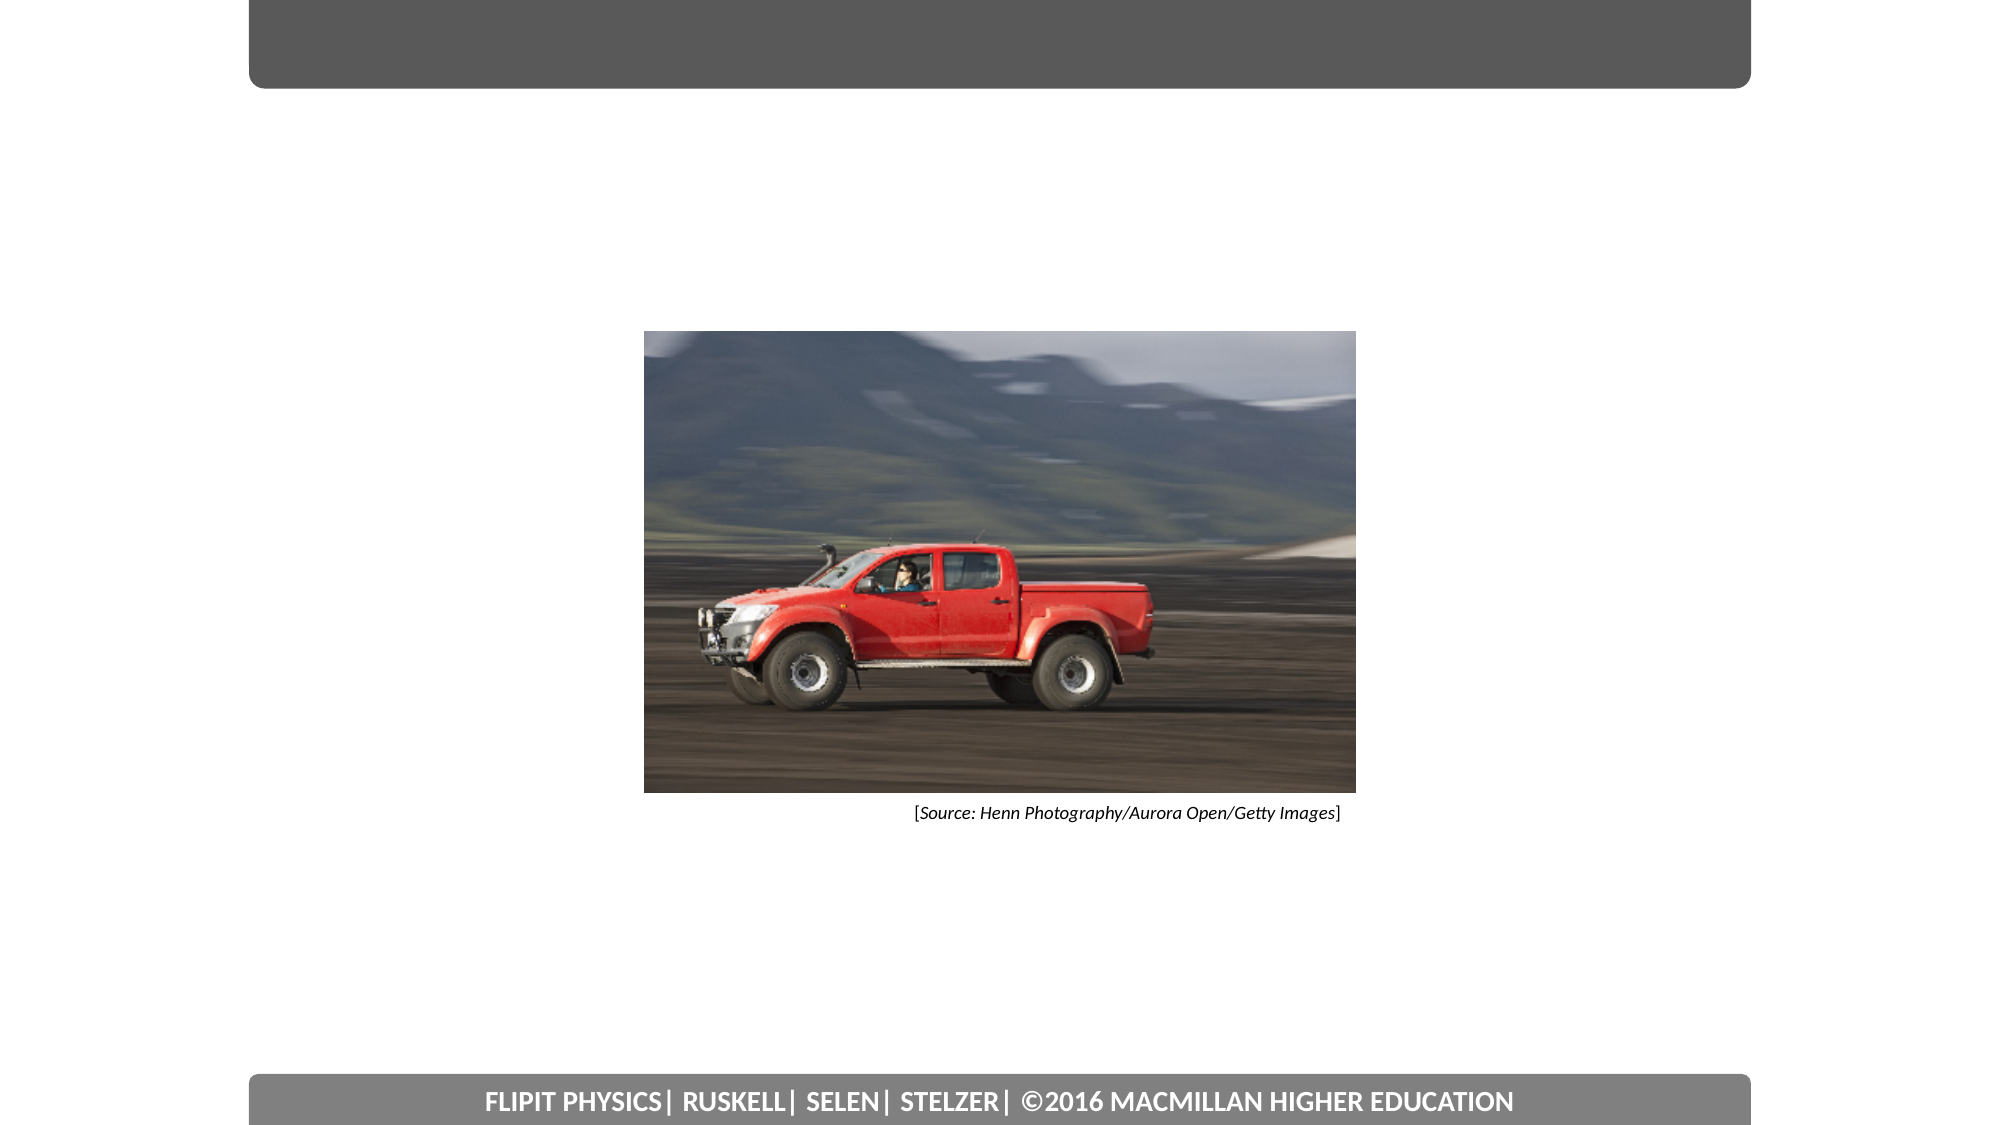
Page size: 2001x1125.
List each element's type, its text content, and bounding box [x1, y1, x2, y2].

picture [644, 331, 1356, 793]
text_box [249, 1074, 1750, 1125]
text_box [Source: Henn Photography/Aurora Open/Getty Images] [644, 793, 1356, 831]
text_box [248, 0, 1752, 89]
